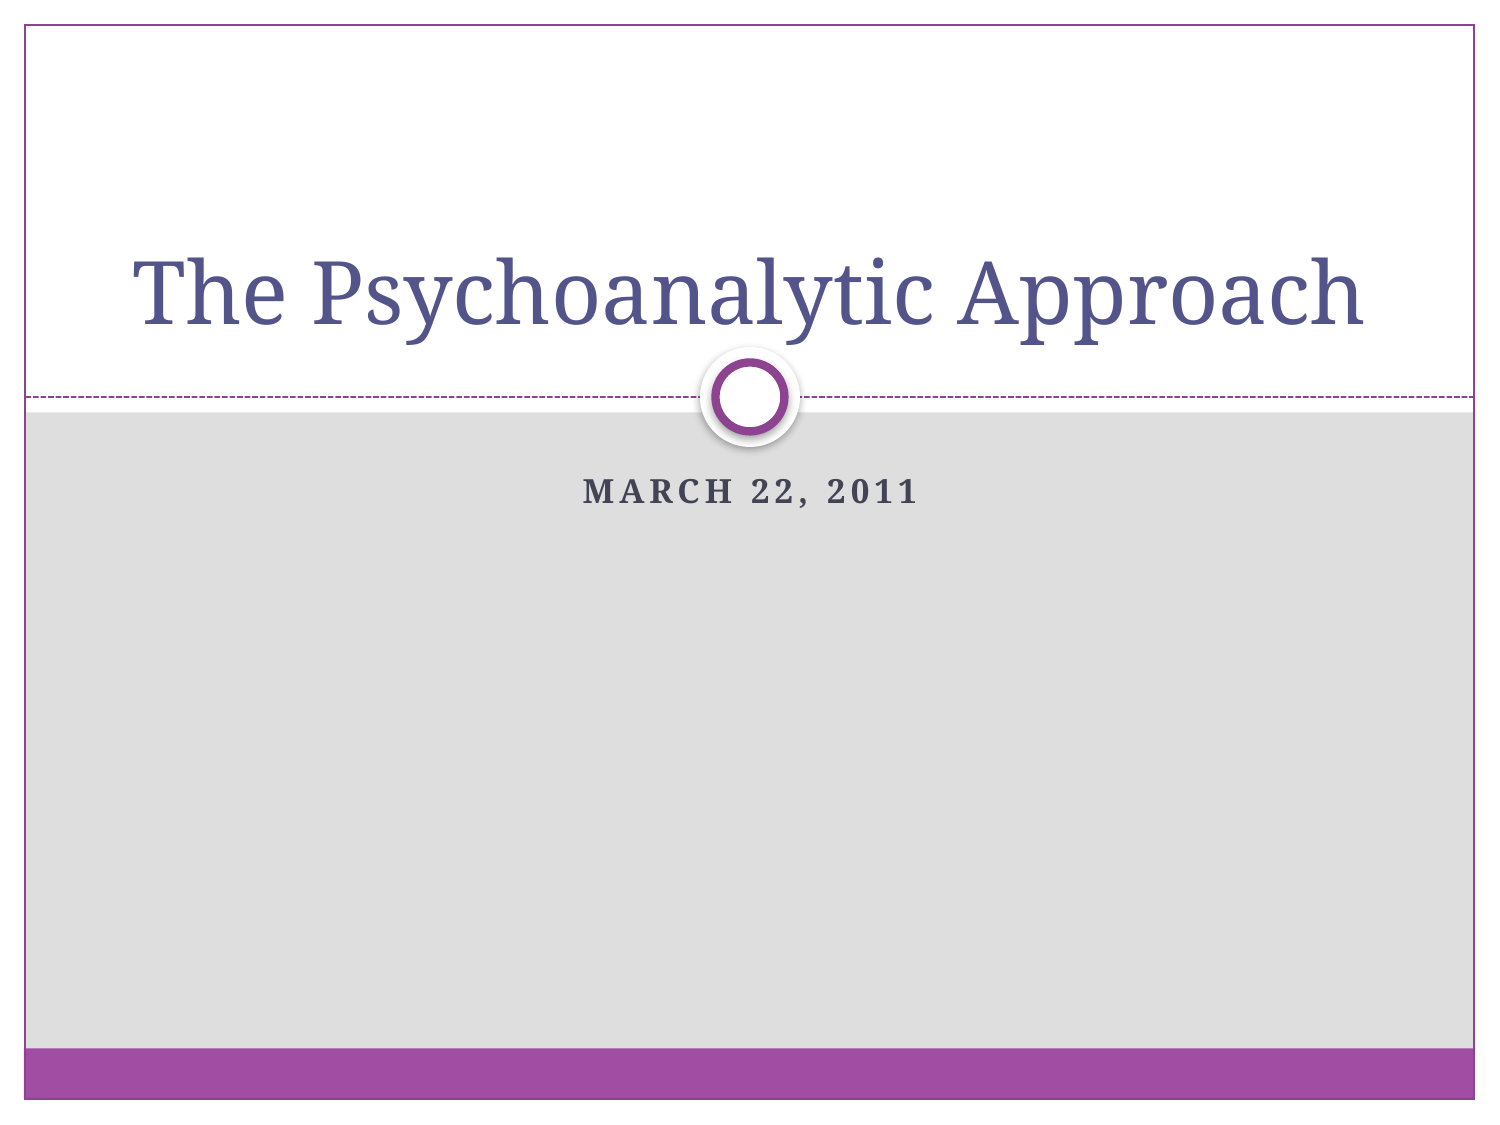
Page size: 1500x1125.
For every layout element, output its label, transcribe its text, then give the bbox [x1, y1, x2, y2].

subtitle March 22, 2011 [225, 462, 1275, 750]
title The Psychoanalytic Approach [112, 62, 1388, 350]
